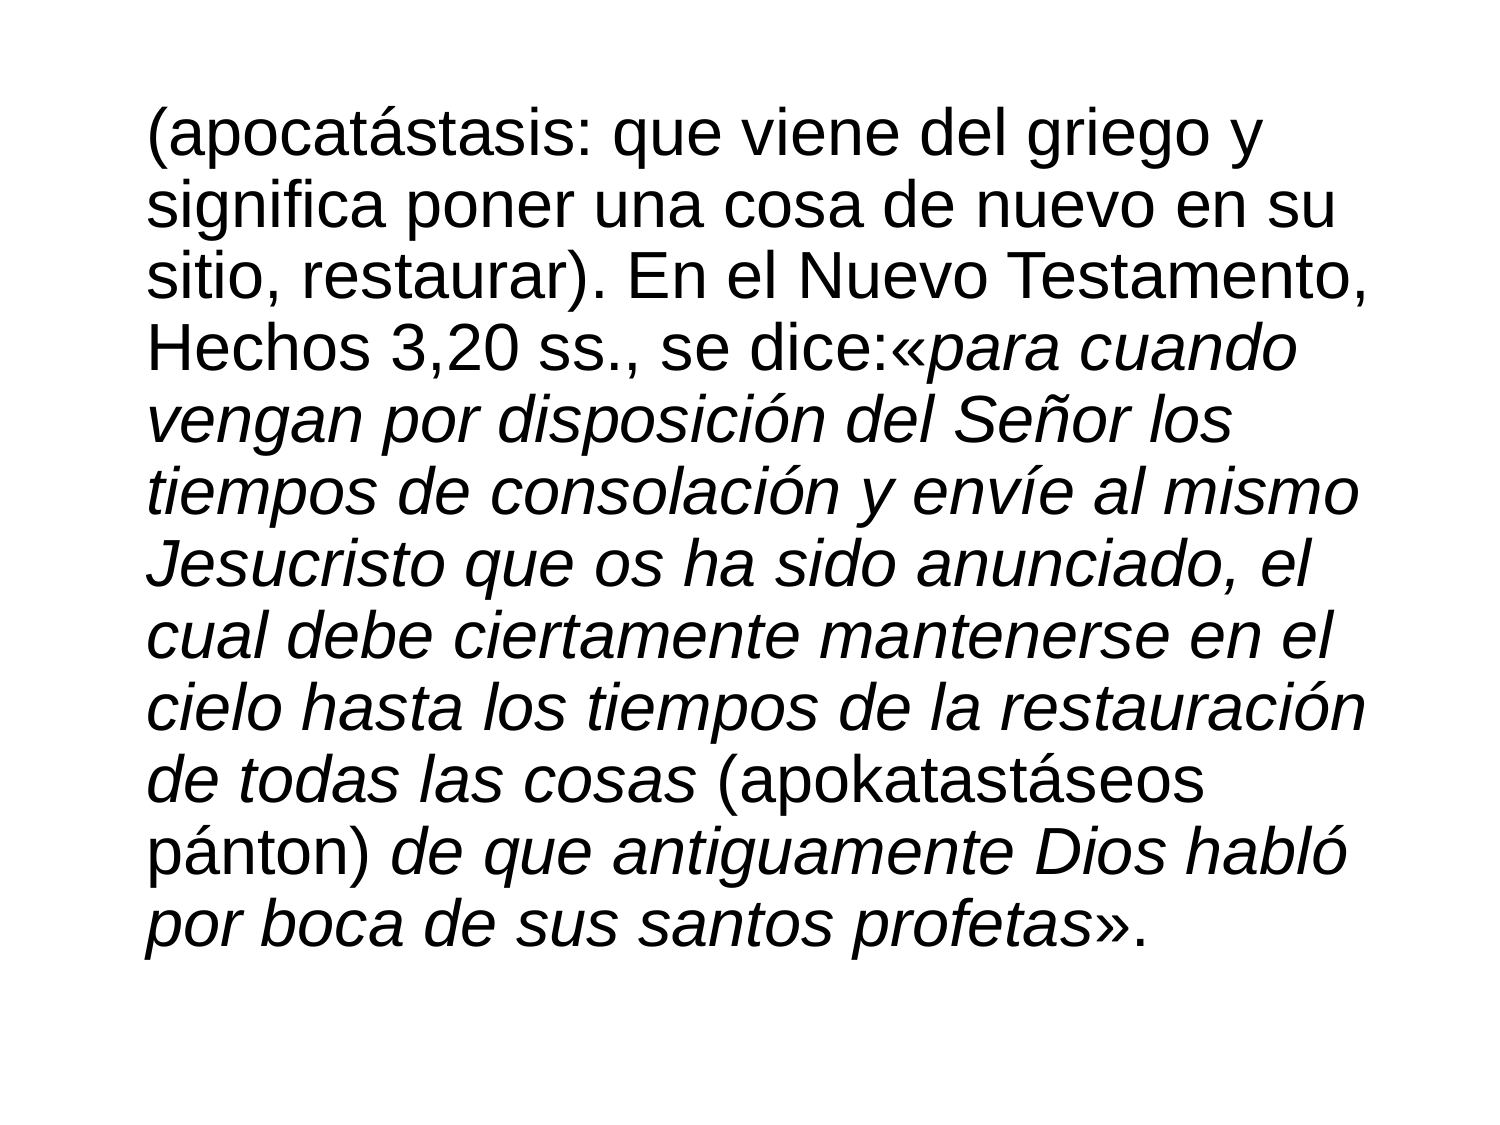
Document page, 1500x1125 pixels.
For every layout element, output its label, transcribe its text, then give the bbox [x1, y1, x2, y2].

list (apocatástasis: que viene del griego y significa poner una cosa de nuevo en su sitio, restaurar). En el Nuevo Testamento, Hechos 3,20 ss., se dice:«para cuando vengan por disposición del Señor los tiempos de consolación y envíe al mismo Jesucristo que os ha sido anunciado, el cual debe ciertamente mantenerse en el cielo hasta los tiempos de la restauración de todas las cosas (apokatastáseos pánton) de que antiguamente Dios habló por boca de sus santos profetas». [74, 89, 1426, 1006]
